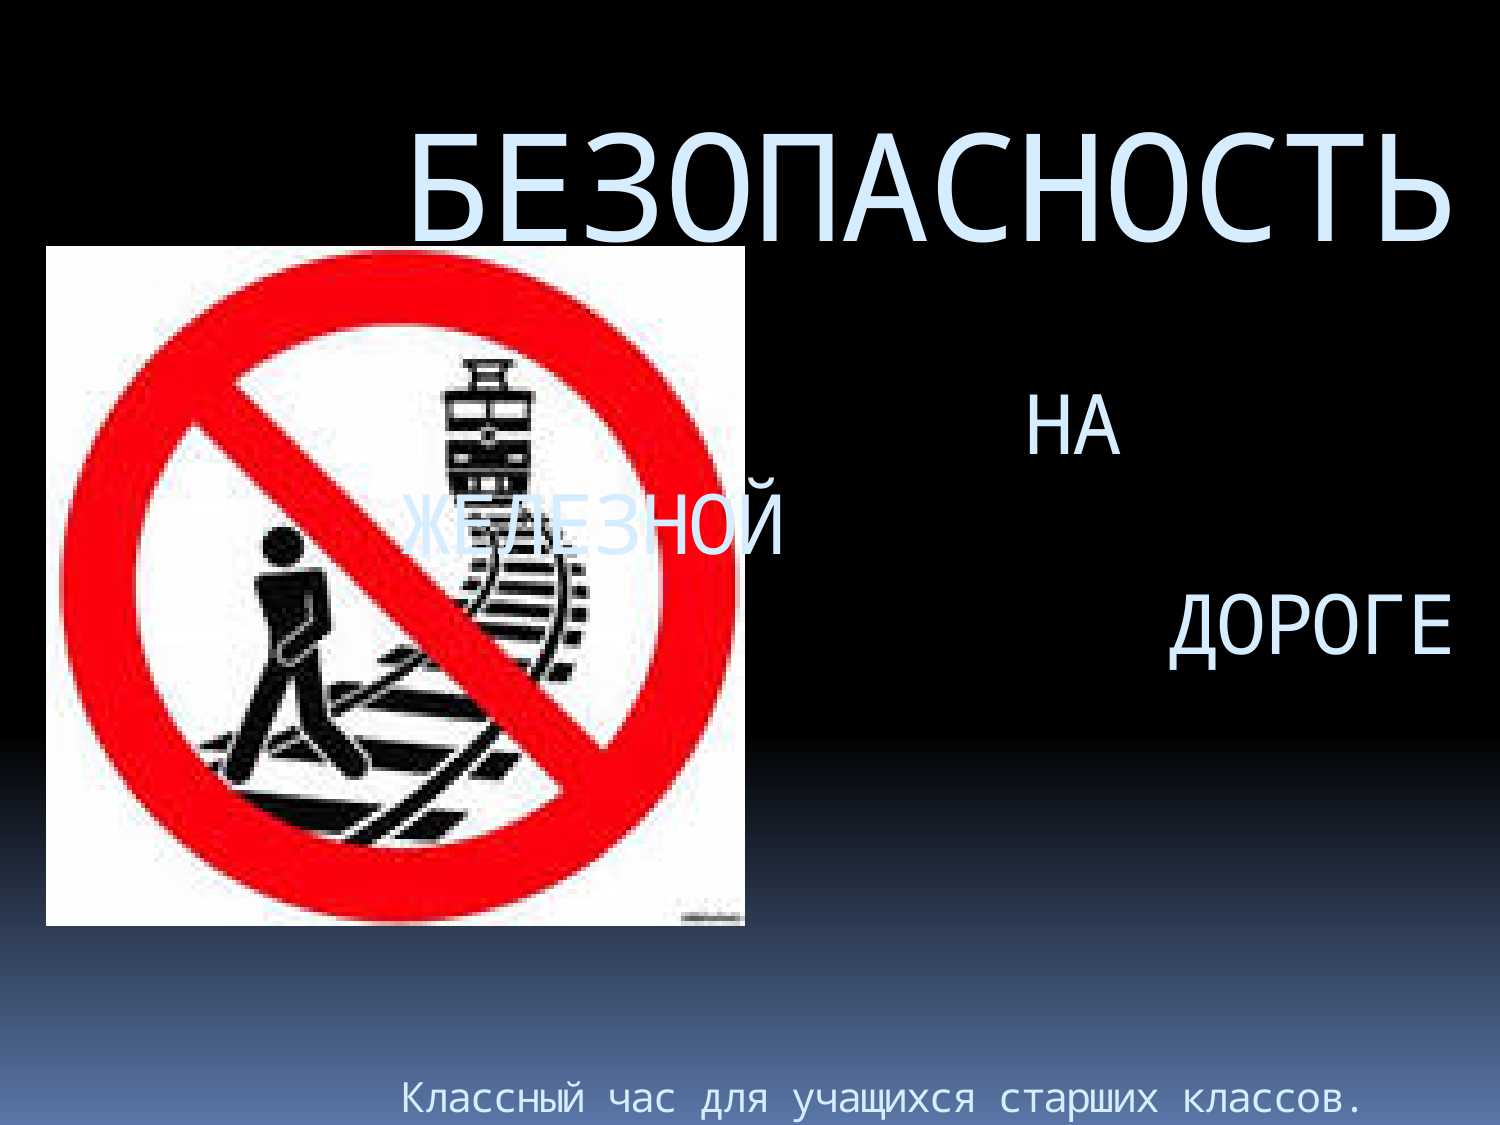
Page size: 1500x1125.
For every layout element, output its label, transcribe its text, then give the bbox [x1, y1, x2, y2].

title БЕЗОПАСНОСТЬ НА ЖЕЛЕЗНОЙ ДОРОГЕ Классный час для учащихся старших классов. Разработала Стышнева Р.Г. [386, 84, 1500, 1125]
picture [46, 245, 746, 927]
